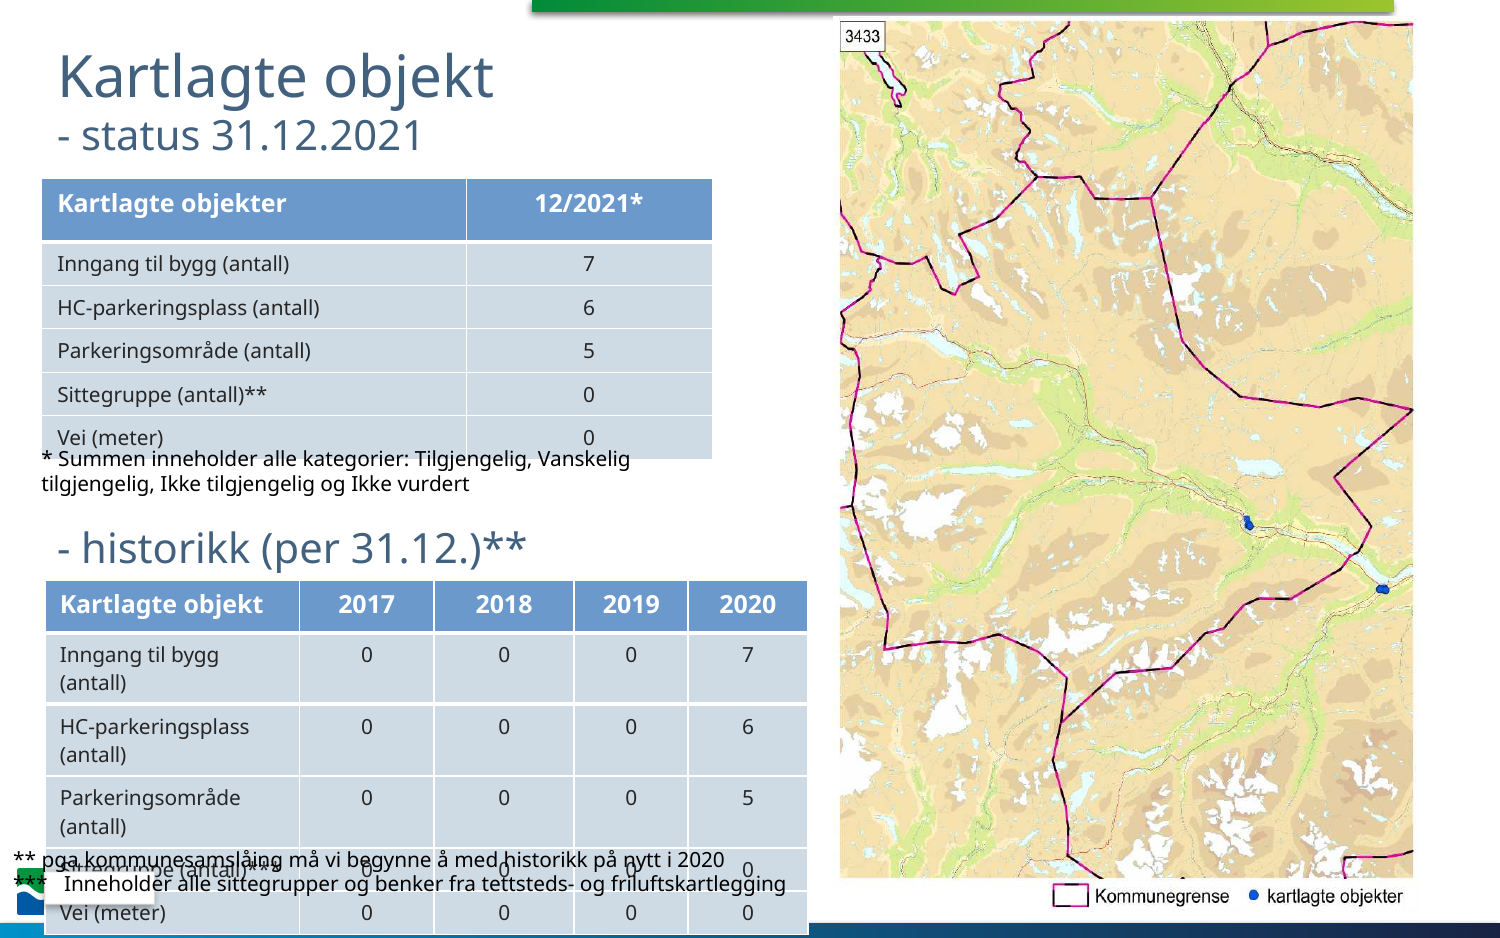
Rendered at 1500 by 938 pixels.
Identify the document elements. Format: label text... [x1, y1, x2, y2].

table_header Kartlagte objekter [42, 179, 466, 240]
table_header Kartlagte objekt [46, 581, 299, 631]
table_header 2018 [435, 581, 573, 631]
table_cell Sittegruppe (antall)** [42, 373, 466, 415]
table_header 12/2021* [467, 179, 712, 240]
table_cell 5 [467, 329, 712, 372]
table_cell 0 [300, 635, 433, 702]
table_cell 0 [435, 635, 573, 702]
table_cell 0 [435, 777, 573, 838]
table_cell 6 [467, 286, 712, 328]
picture [833, 16, 1419, 913]
table_cell 0 [435, 706, 573, 775]
table_cell HC-parkeringsplass (antall) [42, 286, 466, 328]
table_cell HC-parkeringsplass (antall) [46, 706, 299, 775]
table_cell 0 [467, 416, 712, 459]
table_cell 0 [575, 635, 687, 702]
table_cell 0 [689, 892, 807, 934]
table_cell 0 [435, 904, 573, 934]
table_cell Vei (meter) [42, 416, 466, 438]
table_header 2017 [300, 581, 433, 631]
table_cell Parkeringsområde (antall) [46, 777, 299, 838]
text_box Kartlagte objekt - status 31.12.2021 [42, 24, 828, 167]
table_cell 0 [467, 373, 712, 415]
table_cell Vei (meter) [46, 904, 299, 934]
table_cell 0 [300, 777, 433, 838]
table_cell 5 [689, 777, 807, 847]
table_cell 0 [802, 849, 807, 890]
table_cell 0 [300, 706, 433, 775]
table_cell 0 [575, 706, 687, 775]
table_cell 7 [467, 244, 712, 285]
table_cell 0 [575, 777, 687, 838]
table_cell Inngang til bygg (antall) [42, 244, 466, 285]
table_cell 7 [689, 635, 807, 702]
table_cell Parkeringsområde (antall) [42, 329, 466, 372]
table_header 2019 [575, 581, 687, 631]
table_cell 0 [300, 904, 433, 934]
table_cell Inngang til bygg (antall) [46, 635, 299, 702]
text_box ** pga kommunesamslåing må vi begynne å med historikk på nytt i 2020 *** Inneholder alle sittegrupper og benker fra tettsteds- og friluftskartlegging [0, 838, 802, 904]
text_box * Summen inneholder alle kategorier: Tilgjengelig, Vanskelig tilgjengelig, Ikke tilgjengelig og Ikke vurdert [26, 438, 711, 504]
table_header 2020 [689, 581, 807, 631]
table_cell 6 [689, 706, 807, 775]
table_cell 0 [575, 904, 687, 934]
text_box - historikk (per 31.12.)** [42, 496, 828, 580]
